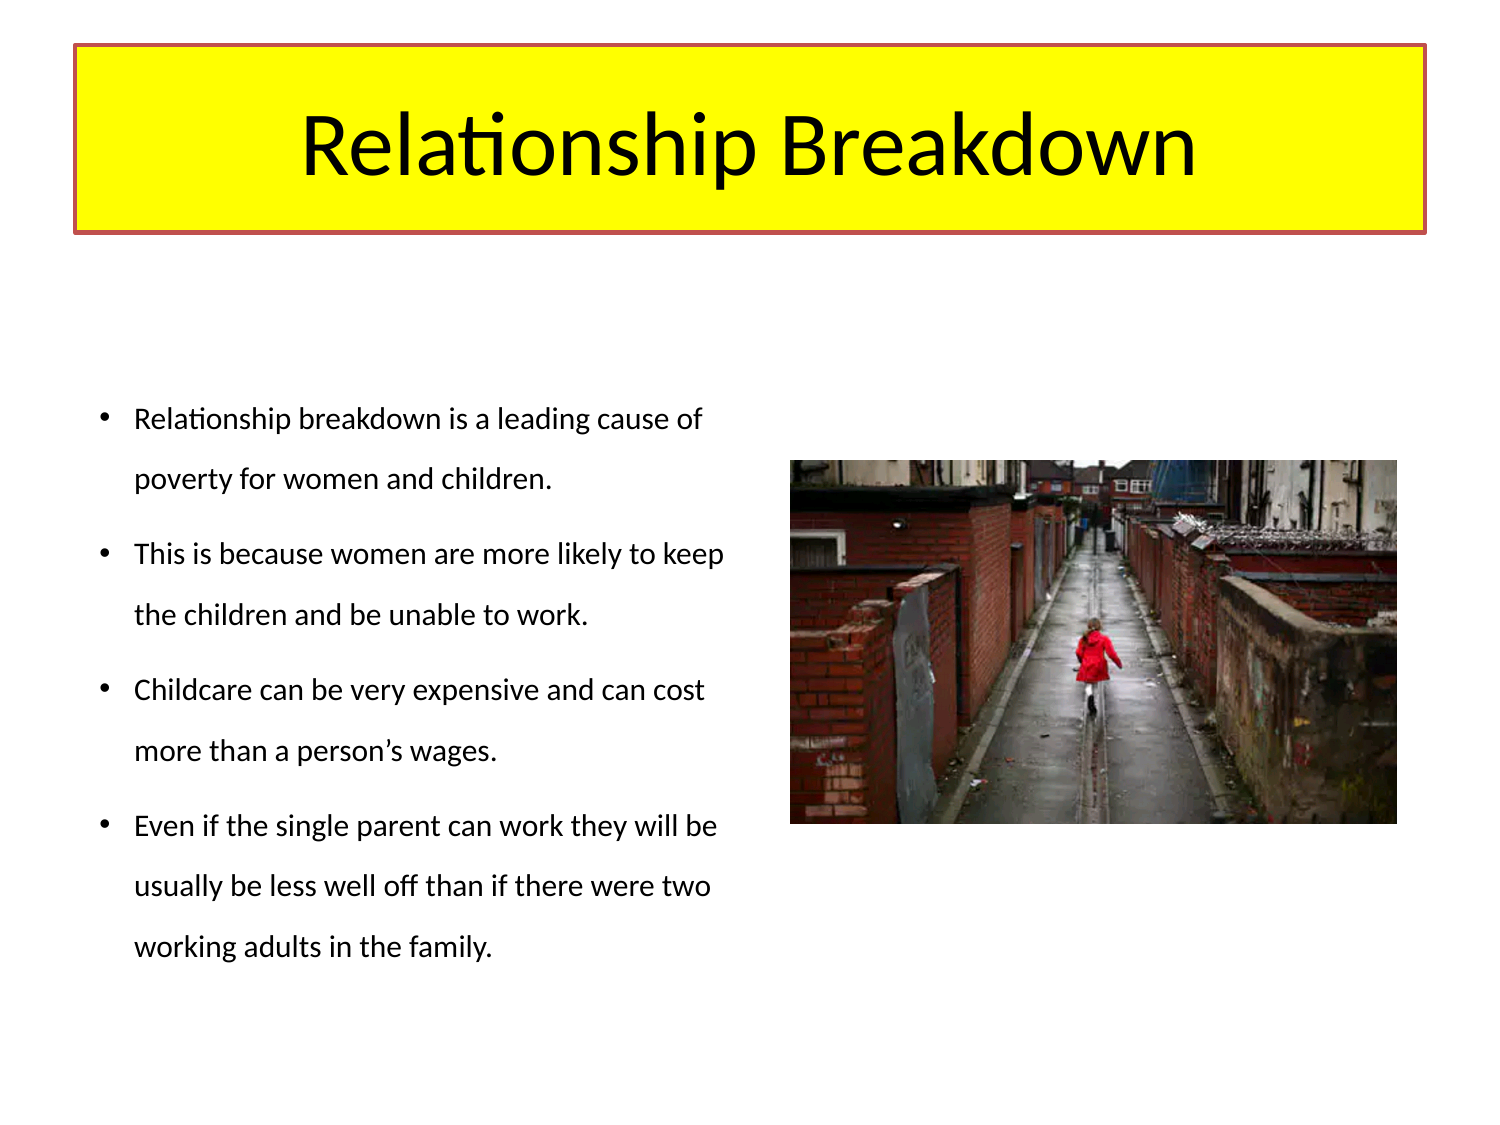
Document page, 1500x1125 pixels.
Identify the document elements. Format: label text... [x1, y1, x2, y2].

title Relationship Breakdown [73, 43, 1427, 235]
picture [789, 456, 1397, 824]
text_box Relationship breakdown is a leading cause of poverty for women and children. This is because women are more likely to keep the children and be unable to work. Childcare can be very expensive and can cost more than a person’s wages. Even if the single parent can work they will be usually be less well off than if there were two working adults in the family. [88, 369, 750, 985]
